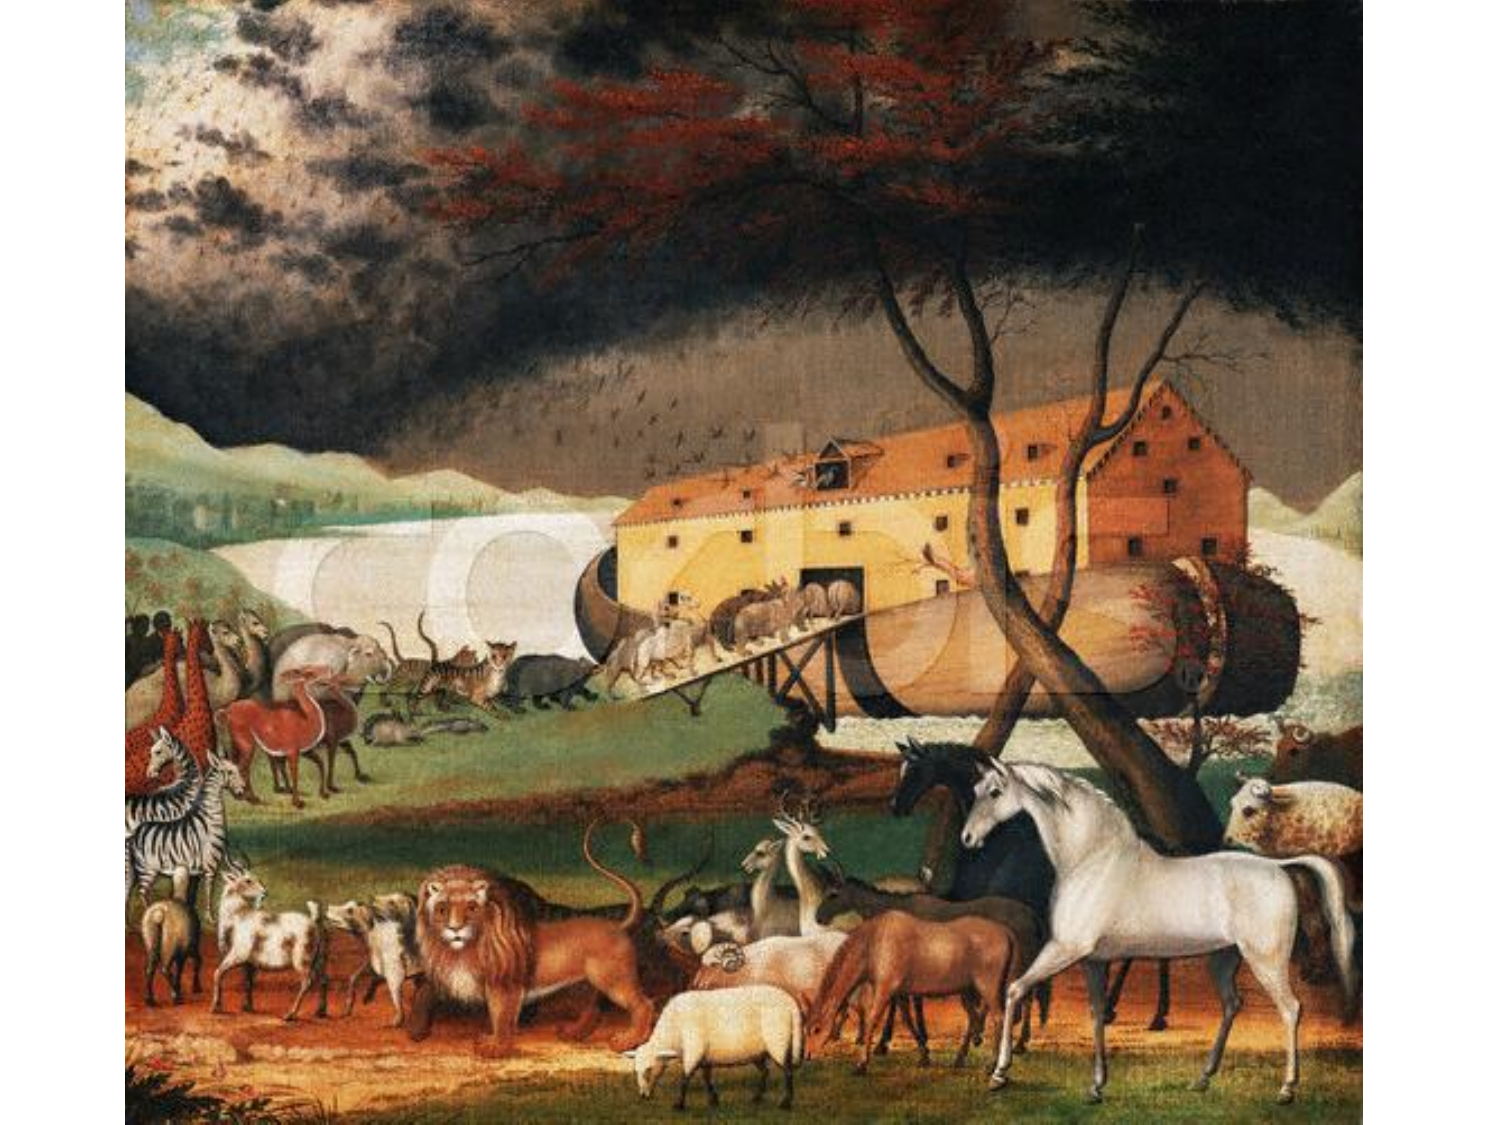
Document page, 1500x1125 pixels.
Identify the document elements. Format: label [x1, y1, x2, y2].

picture [124, 0, 1363, 1125]
